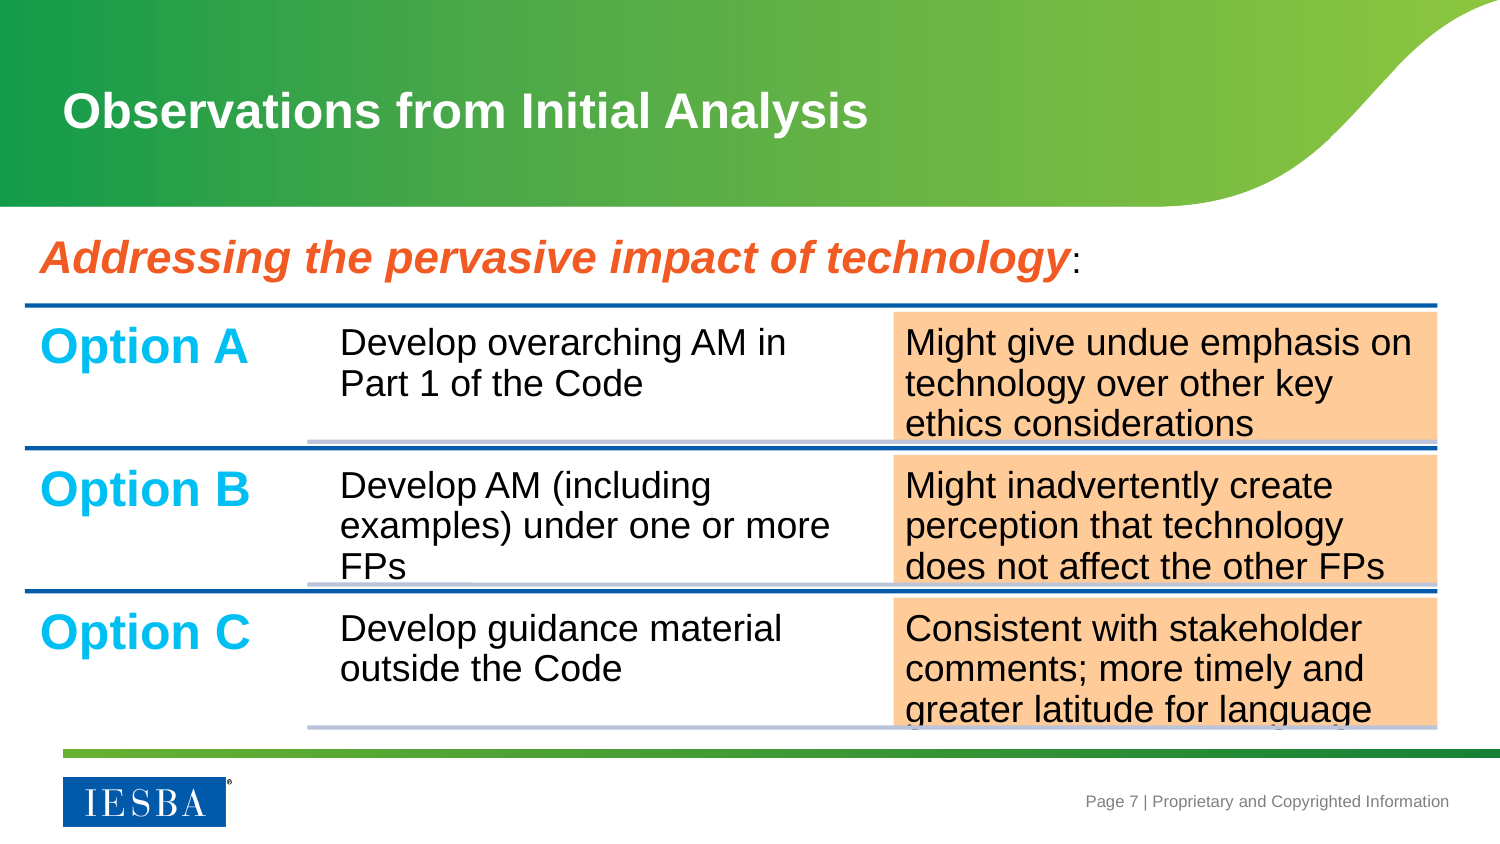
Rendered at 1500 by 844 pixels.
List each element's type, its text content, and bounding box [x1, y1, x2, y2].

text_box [24, 304, 1438, 735]
text_box Addressing the pervasive impact of technology: [24, 220, 1288, 290]
title Observations from Initial Analysis [62, 75, 1300, 142]
picture [0, 0, 1500, 207]
picture [63, 777, 232, 827]
